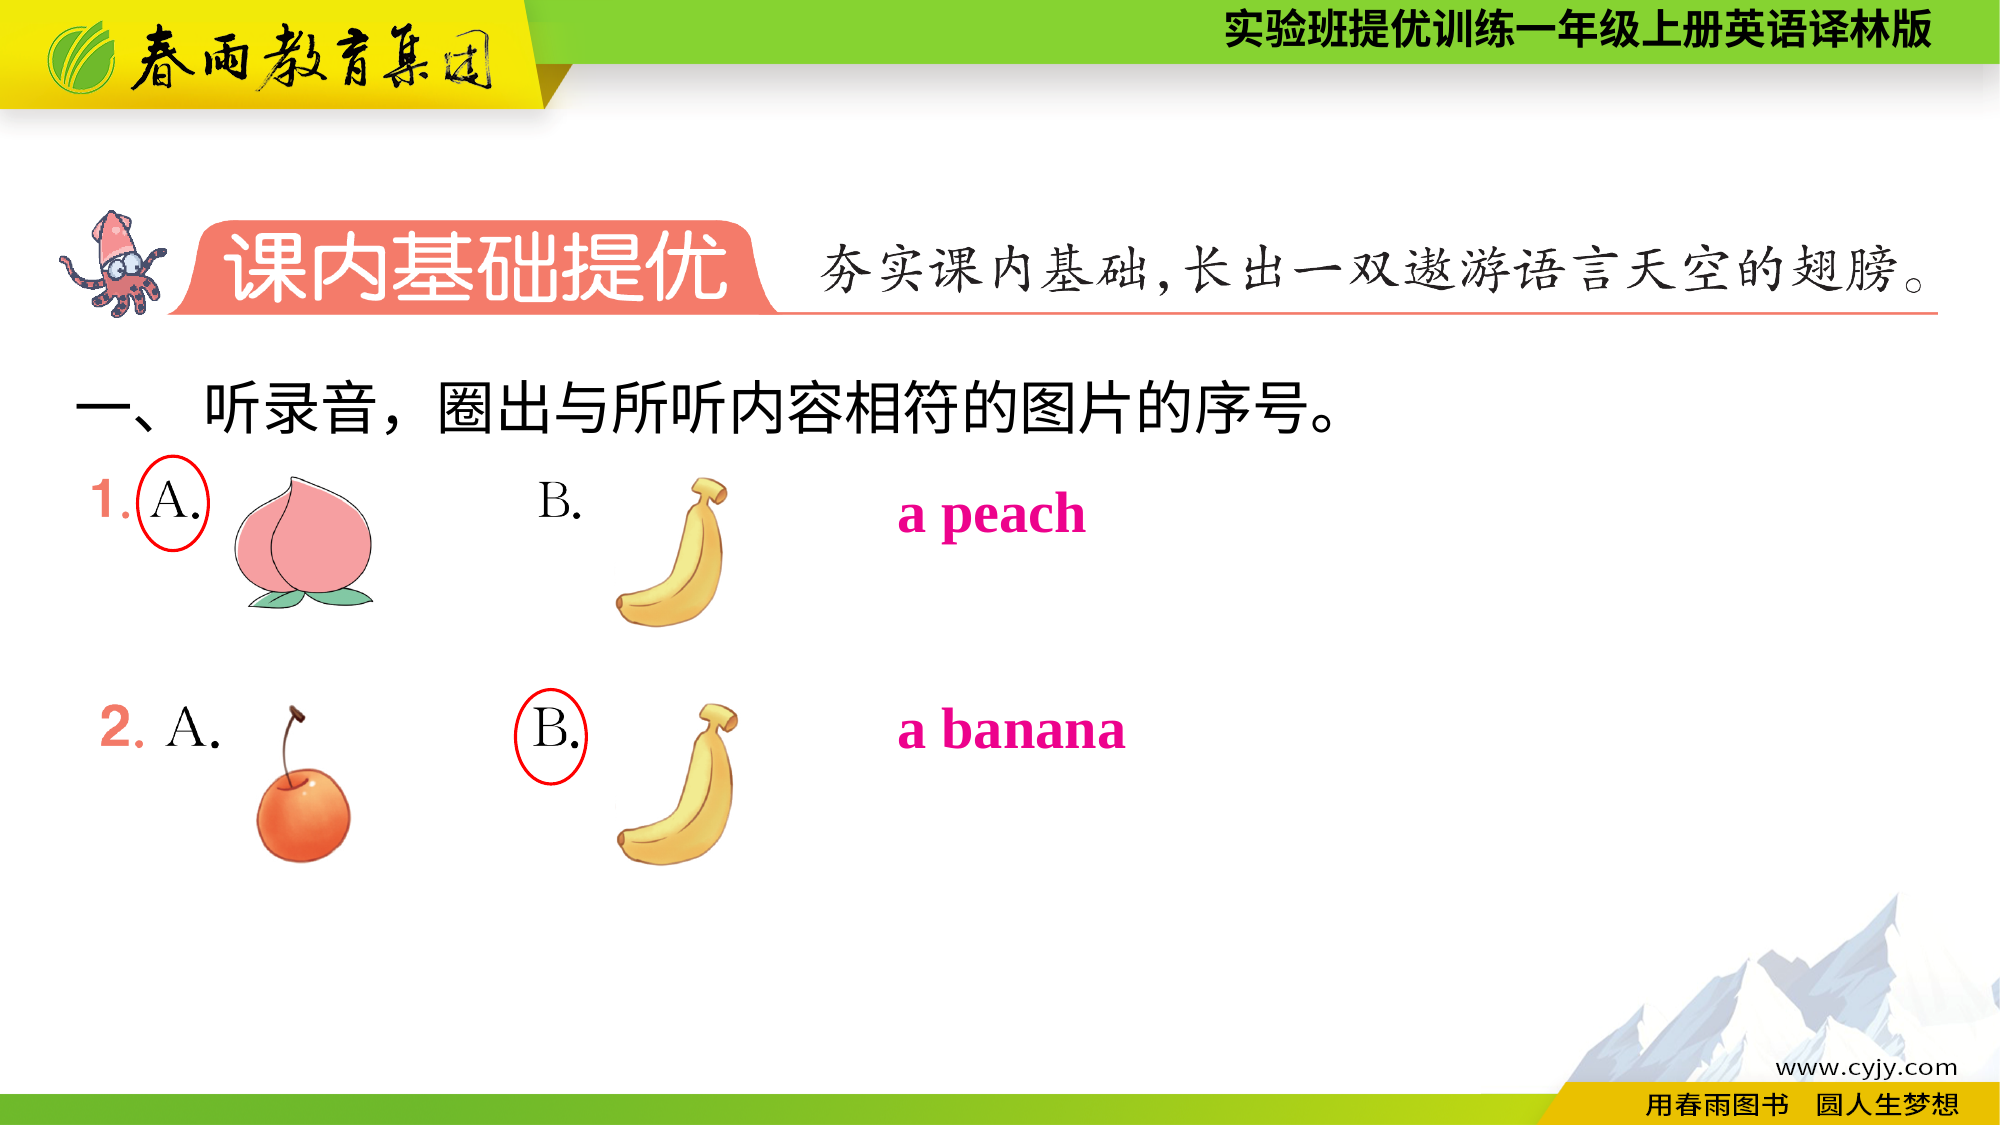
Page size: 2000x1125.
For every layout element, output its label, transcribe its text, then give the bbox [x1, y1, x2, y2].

text_box a banana [882, 682, 1142, 768]
text_box a peach [882, 467, 1103, 552]
list 一、 听录音，圈出与所听内容相符的图片的序号。 [59, 328, 1944, 437]
picture [0, 0, 2000, 1125]
